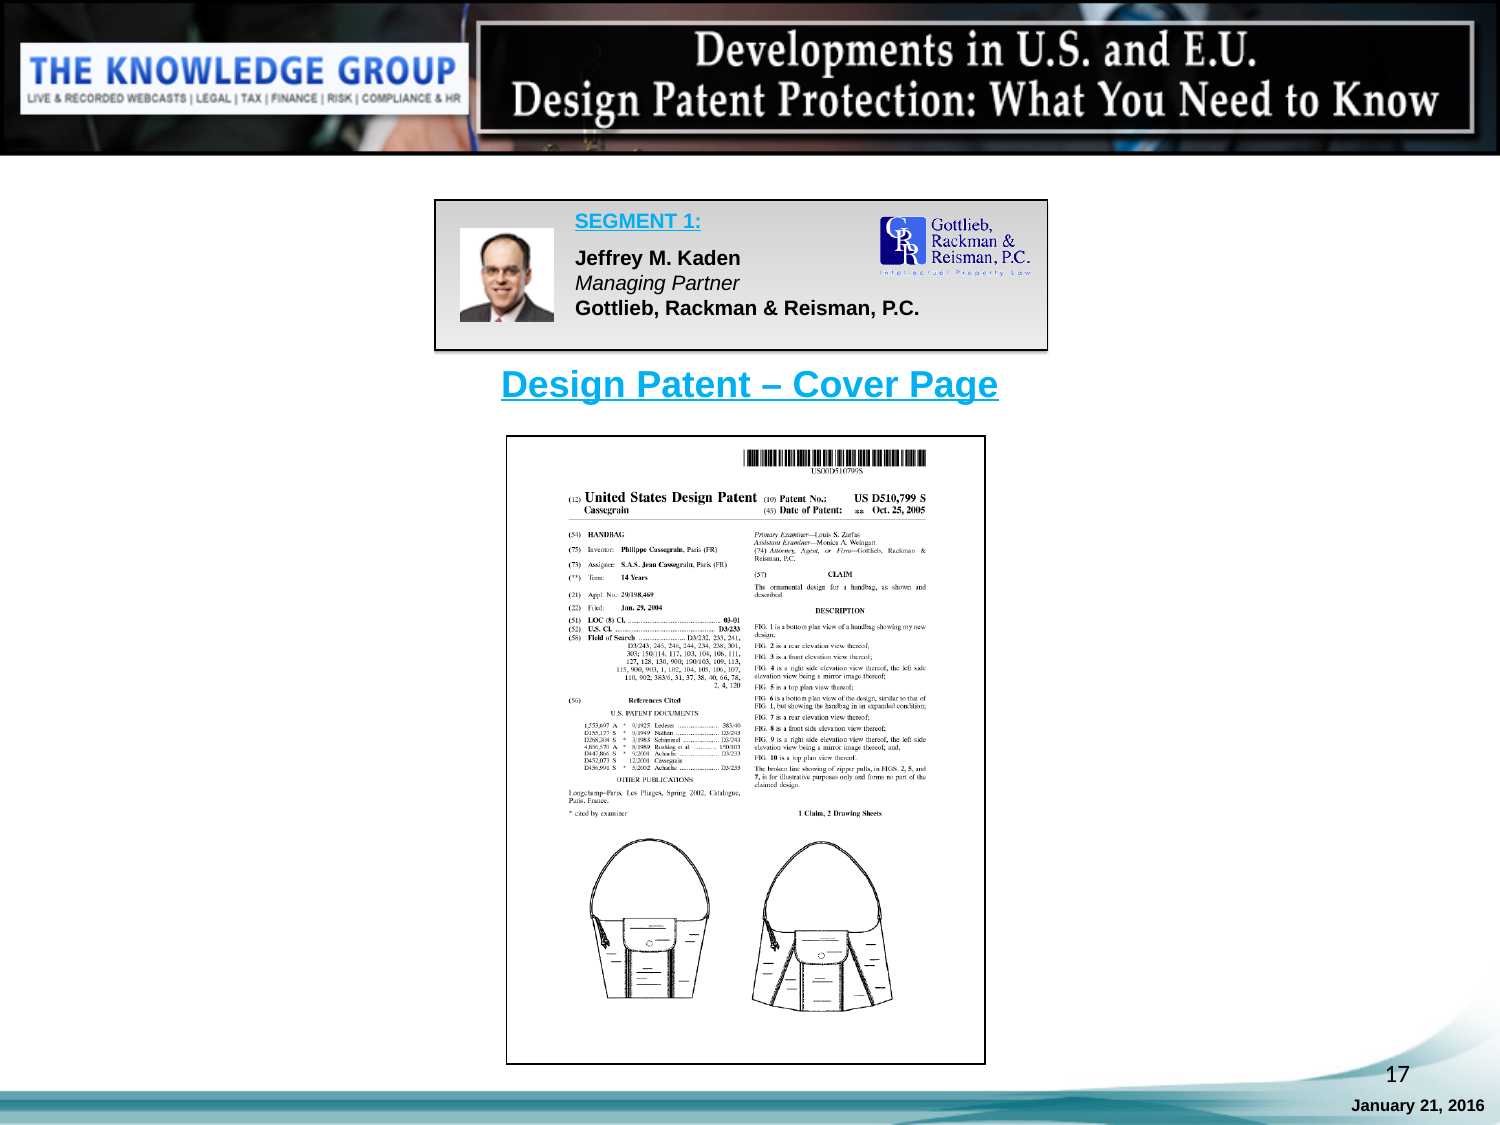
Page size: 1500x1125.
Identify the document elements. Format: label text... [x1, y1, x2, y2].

picture [0, 412, 1500, 1125]
slide_number 17 [1074, 1042, 1425, 1103]
text_box January 21, 2016 [1100, 1087, 1500, 1123]
text_box Design Patent – Cover Page [0, 352, 1500, 412]
picture [0, 0, 1500, 352]
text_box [434, 199, 1048, 351]
